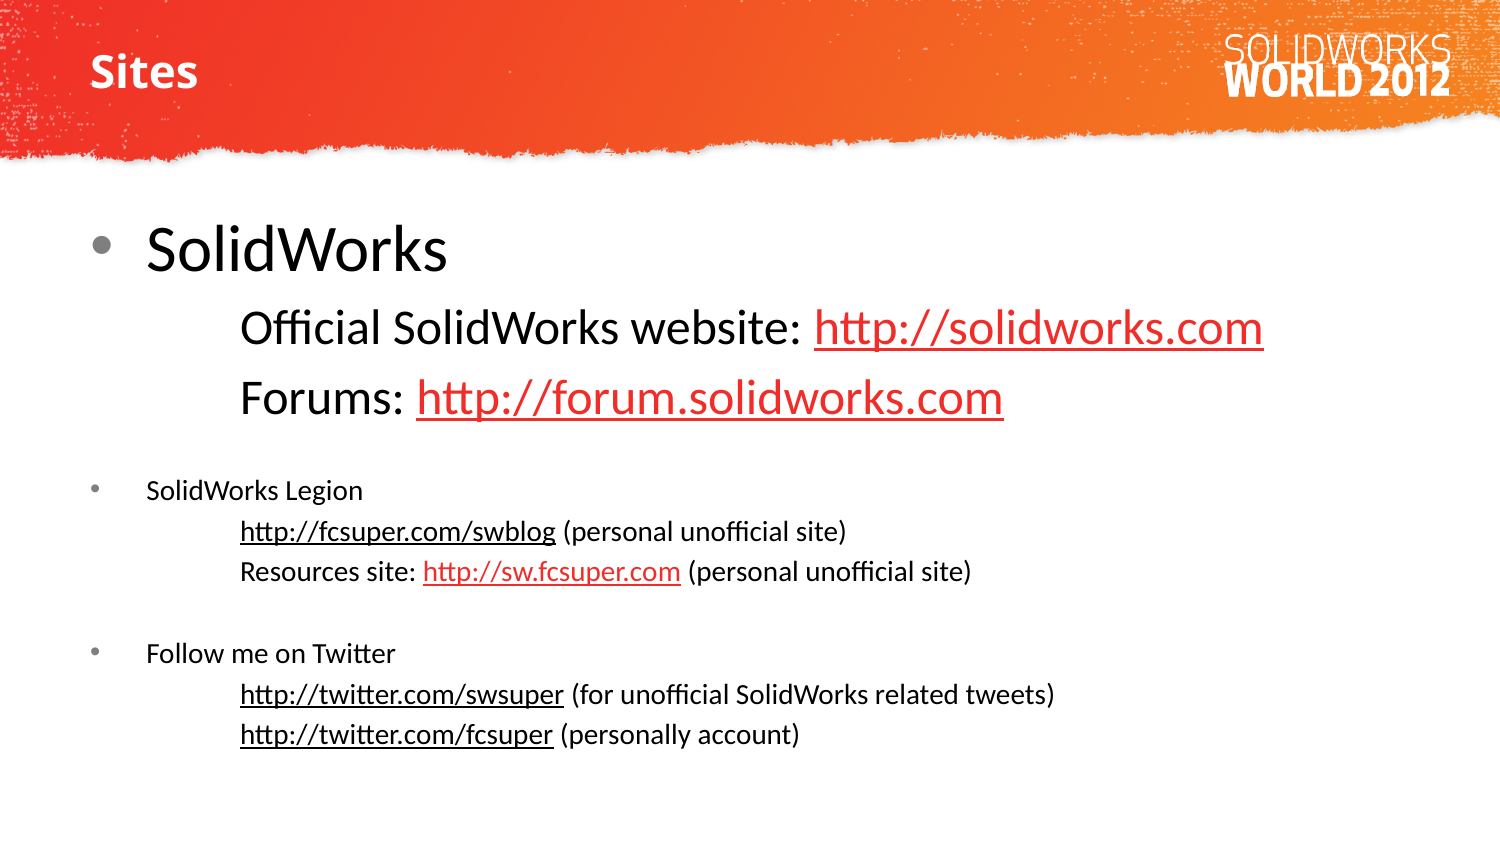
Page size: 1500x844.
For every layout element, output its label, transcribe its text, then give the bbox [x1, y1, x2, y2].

list SolidWorks Official SolidWorks website: http://solidworks.com Forums: http://forum.solidworks.com SolidWorks Legion http://fcsuper.com/swblog (personal unofficial site) Resources site: http://sw.fcsuper.com (personal unofficial site) Follow me on Twitter http://twitter.com/swsuper (for unofficial SolidWorks related tweets) http://twitter.com/fcsuper (personally account) [75, 196, 1425, 754]
picture [0, 0, 1500, 844]
title Sites [75, 18, 1163, 122]
